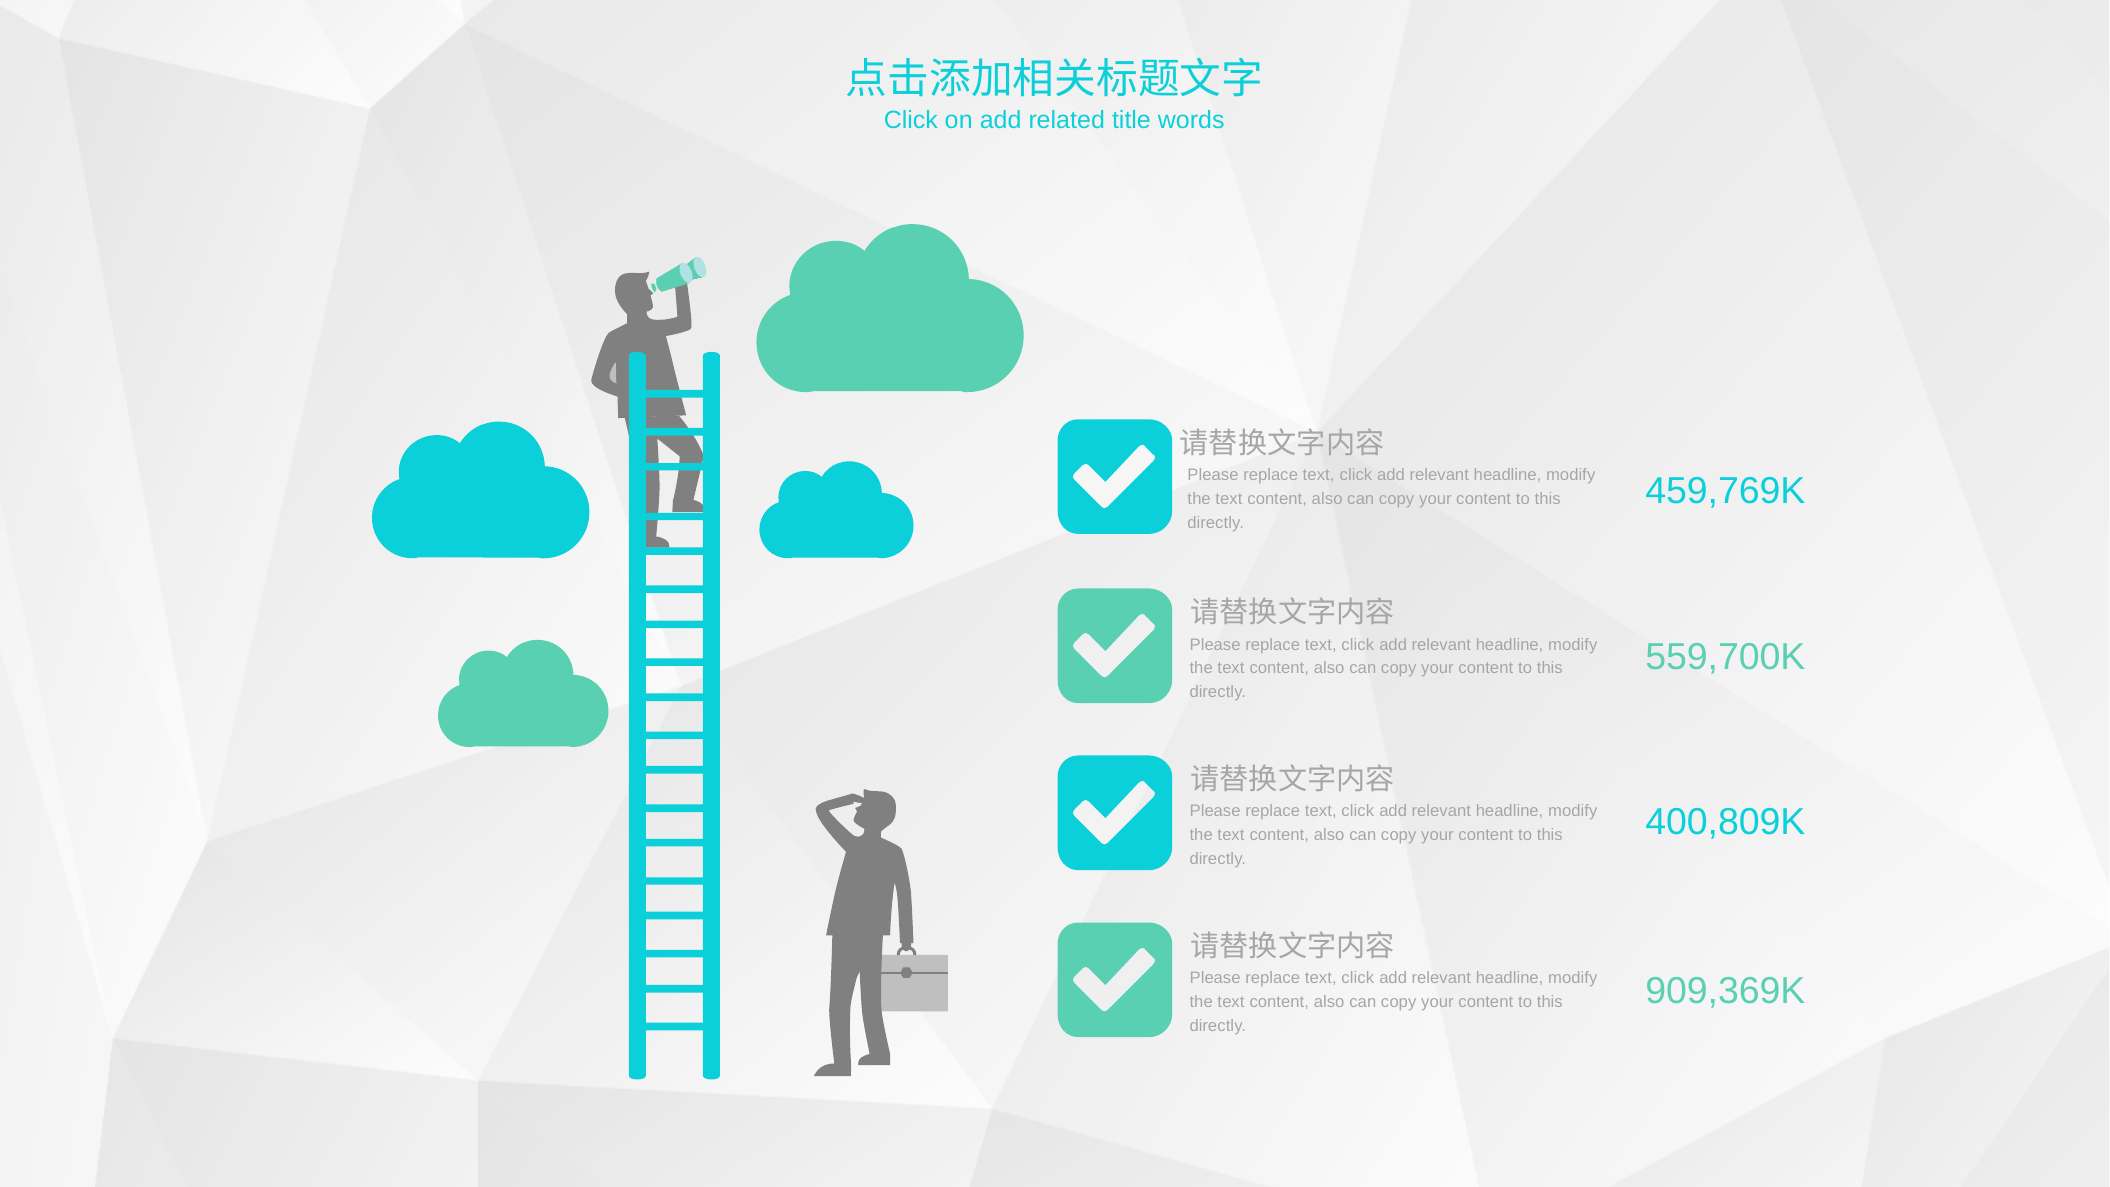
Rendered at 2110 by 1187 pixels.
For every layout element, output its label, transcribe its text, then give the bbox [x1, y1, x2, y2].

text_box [437, 639, 609, 747]
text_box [1189, 920, 1625, 1034]
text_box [1189, 753, 1625, 843]
picture [0, 0, 2110, 1187]
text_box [589, 255, 708, 548]
text_box 909,369K [1645, 957, 1806, 1012]
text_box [759, 461, 914, 559]
text_box 459,769K [1645, 456, 1806, 511]
text_box 400,809K [1645, 788, 1806, 843]
text_box 559,700K [1645, 623, 1806, 678]
text_box Click on add related title words [864, 95, 1246, 158]
text_box [1057, 419, 1173, 534]
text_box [628, 351, 720, 1080]
text_box [1057, 755, 1173, 871]
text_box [756, 224, 1024, 393]
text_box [1189, 586, 1625, 700]
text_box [371, 421, 590, 559]
text_box [1057, 588, 1173, 704]
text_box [1179, 417, 1622, 531]
text_box [1057, 922, 1173, 1038]
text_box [813, 787, 948, 1077]
text_box 点击添加相关标题文字 [803, 44, 1307, 107]
